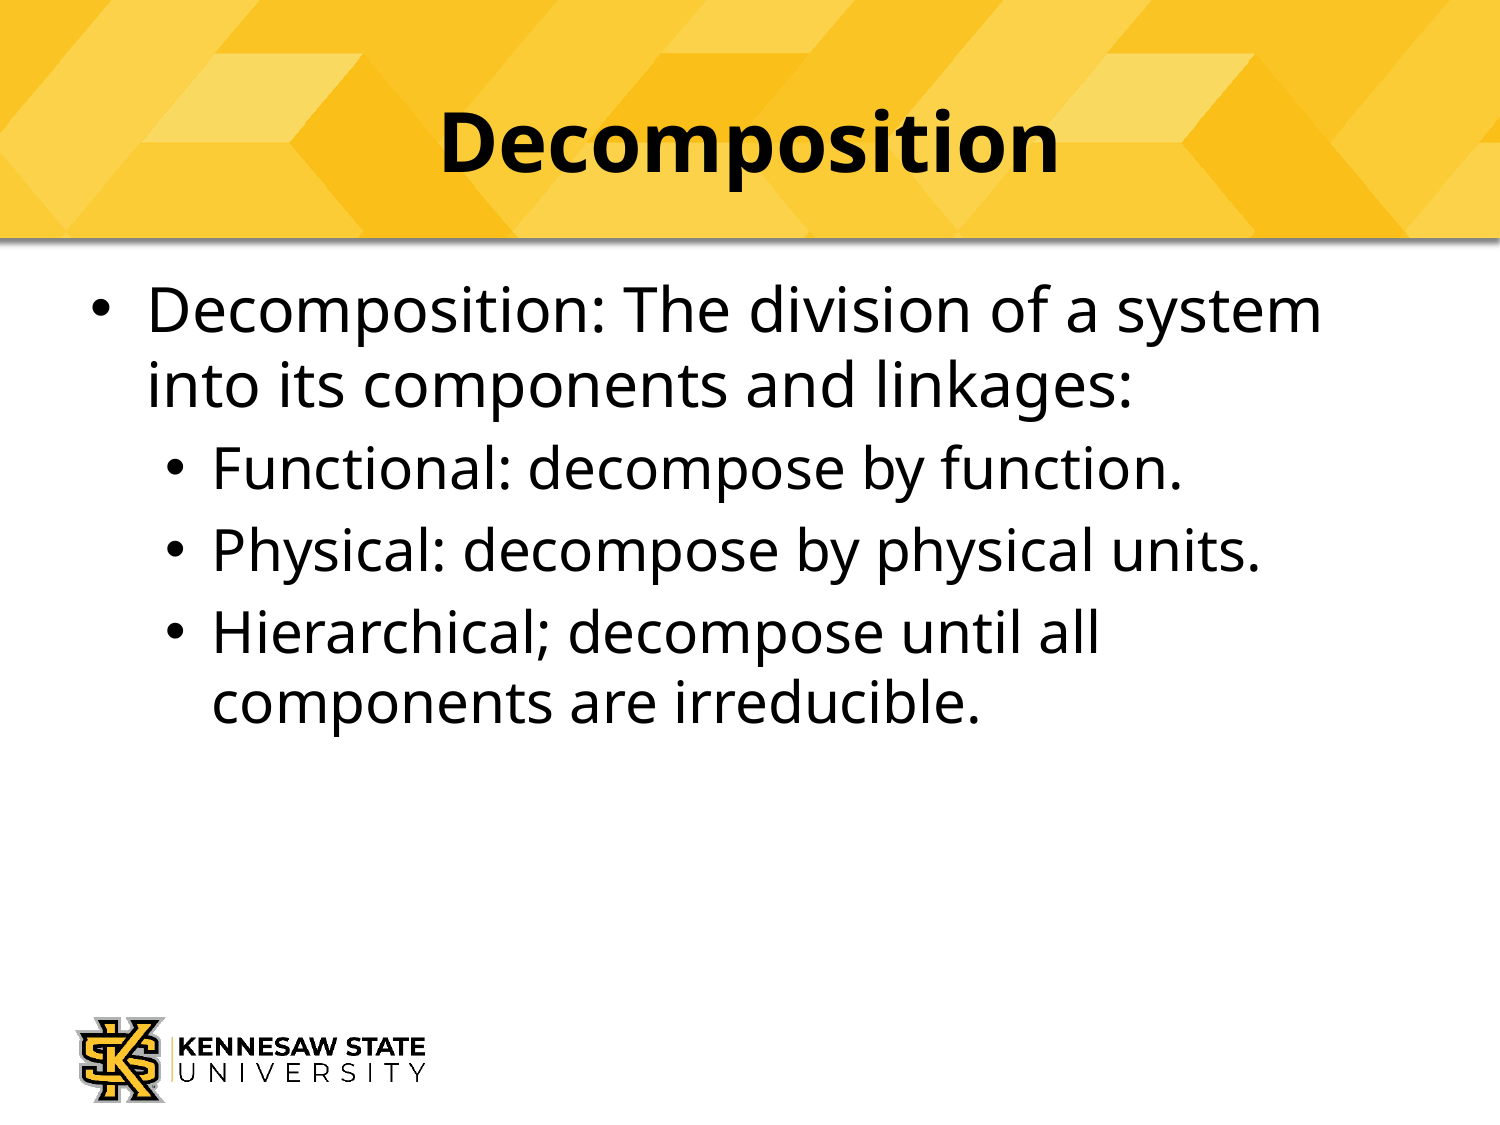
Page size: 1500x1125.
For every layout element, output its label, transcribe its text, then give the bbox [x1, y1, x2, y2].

picture [0, 0, 1500, 251]
list Decomposition: The division of a system into its components and linkages: Functional: decompose by function. Physical: decompose by physical units. Hierarchical; decompose until all components are irreducible. [75, 262, 1425, 1005]
title Decomposition [75, 45, 1425, 233]
picture [75, 1017, 425, 1103]
